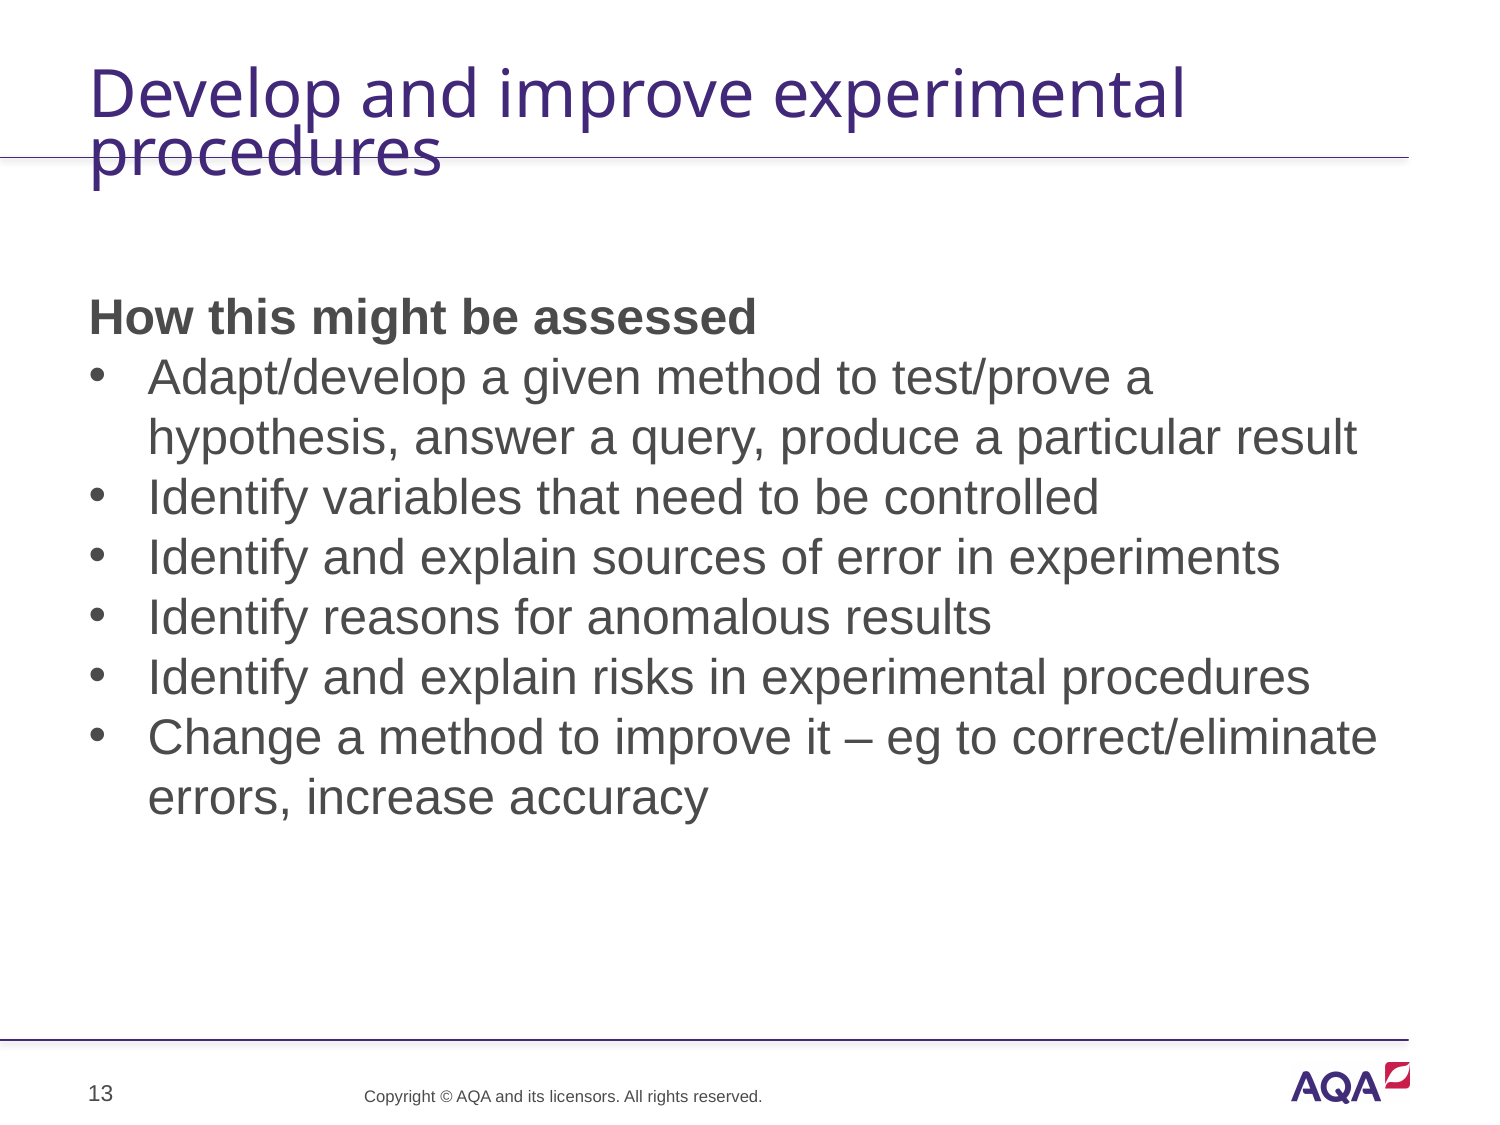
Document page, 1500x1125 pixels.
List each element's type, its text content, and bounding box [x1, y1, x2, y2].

title Develop and improve experimental procedures [88, 72, 1409, 144]
list How this might be assessed Adapt/develop a given method to test/prove a hypothesis, answer a query, produce a particular result Identify variables that need to be controlled Identify and explain sources of error in experiments Identify reasons for anomalous results Identify and explain risks in experimental procedures Change a method to improve it – eg to correct/eliminate errors, increase accuracy [88, 284, 1409, 1007]
footer Copyright © AQA and its licensors. All rights reserved. [324, 1084, 764, 1124]
picture [1291, 1062, 1410, 1104]
slide_number 13 [72, 1062, 188, 1123]
